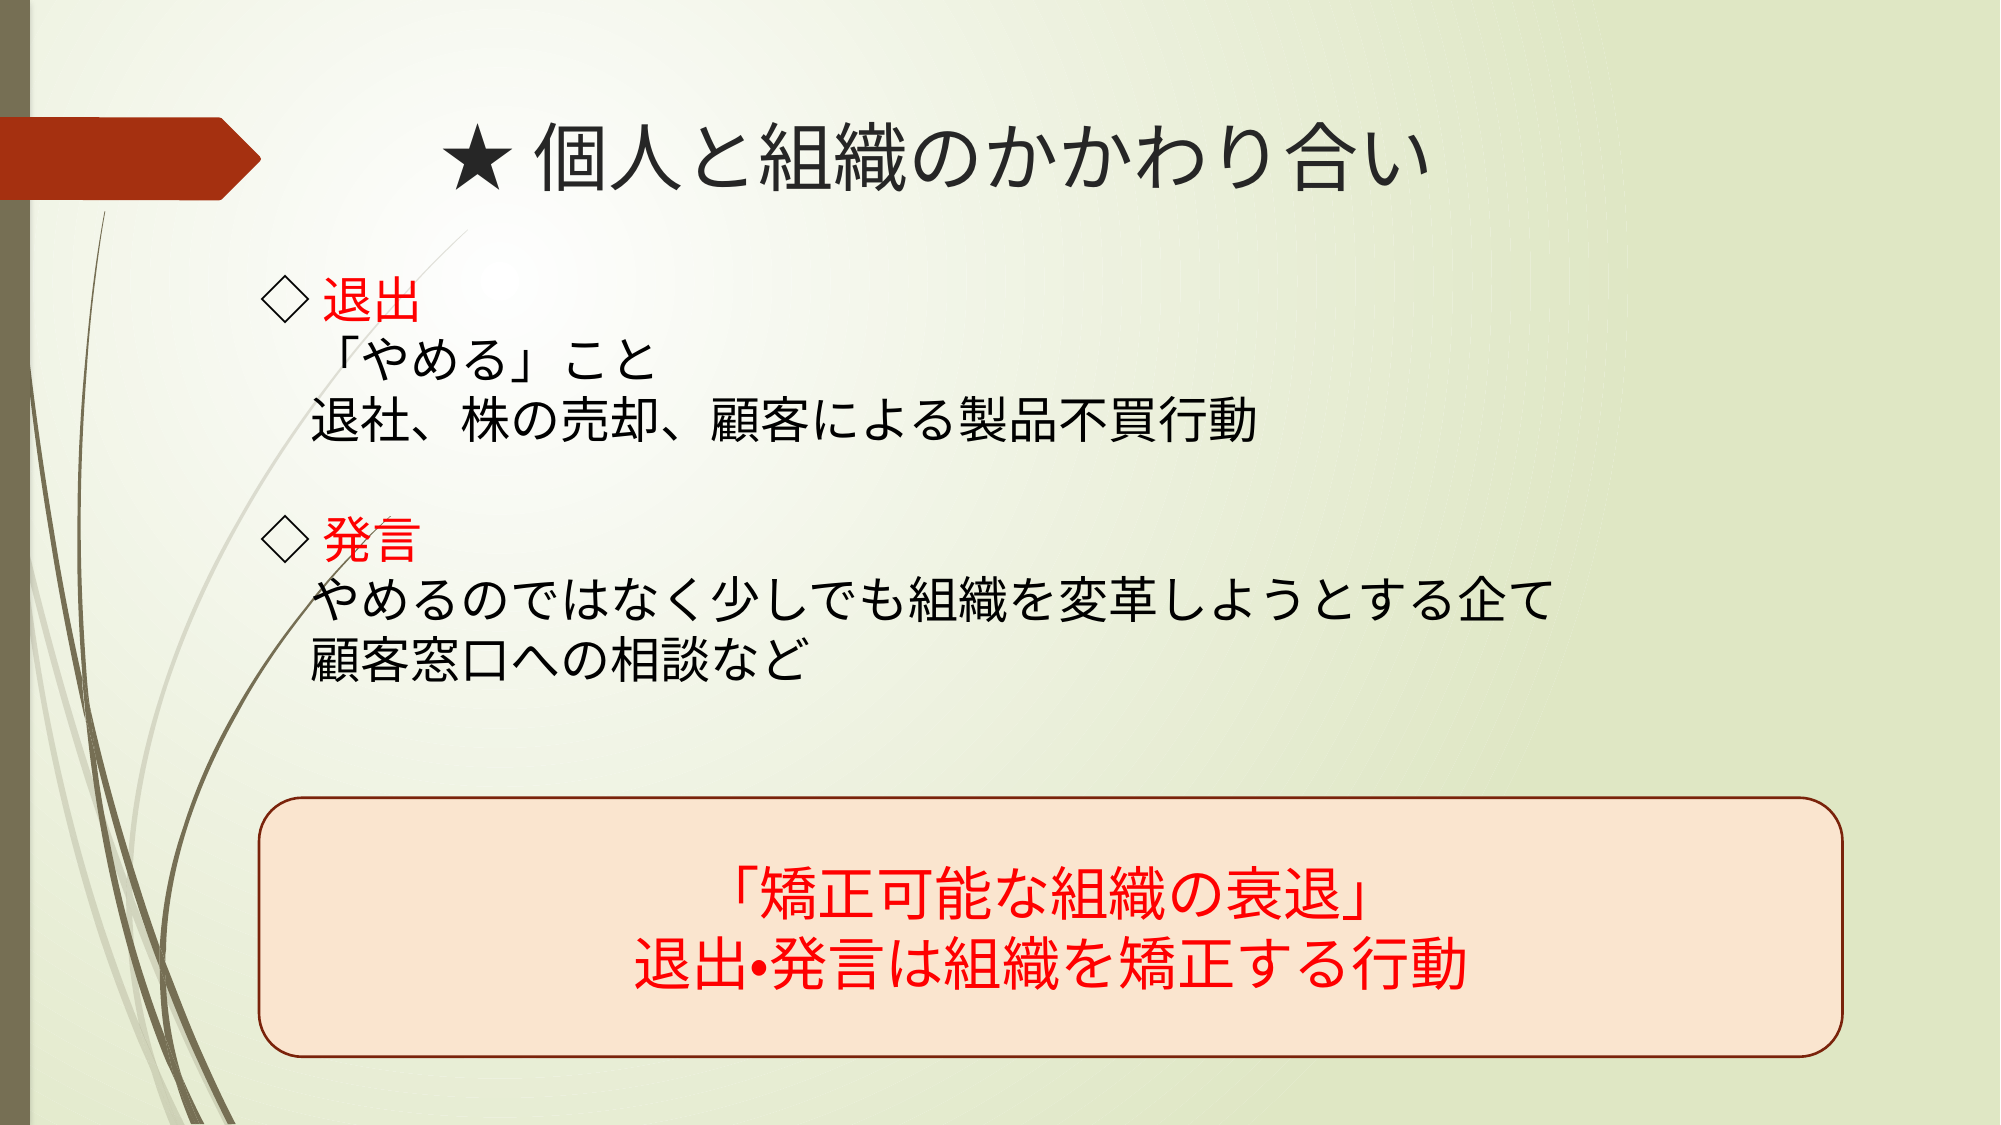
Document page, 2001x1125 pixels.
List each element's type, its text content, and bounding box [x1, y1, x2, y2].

text_box 「矯正可能な組織の衰退」 退出・発言は組織を矯正する行動 [257, 796, 1844, 1059]
title ★個人と組織のかかわり合い [425, 102, 1888, 313]
text_box ◇退出 「やめる」こと 退社、株の売却、顧客による製品不買行動 ◇発言 やめるのではなく少しでも組織を変革しようとする企て 顧客窓口への相談など [245, 260, 1858, 696]
